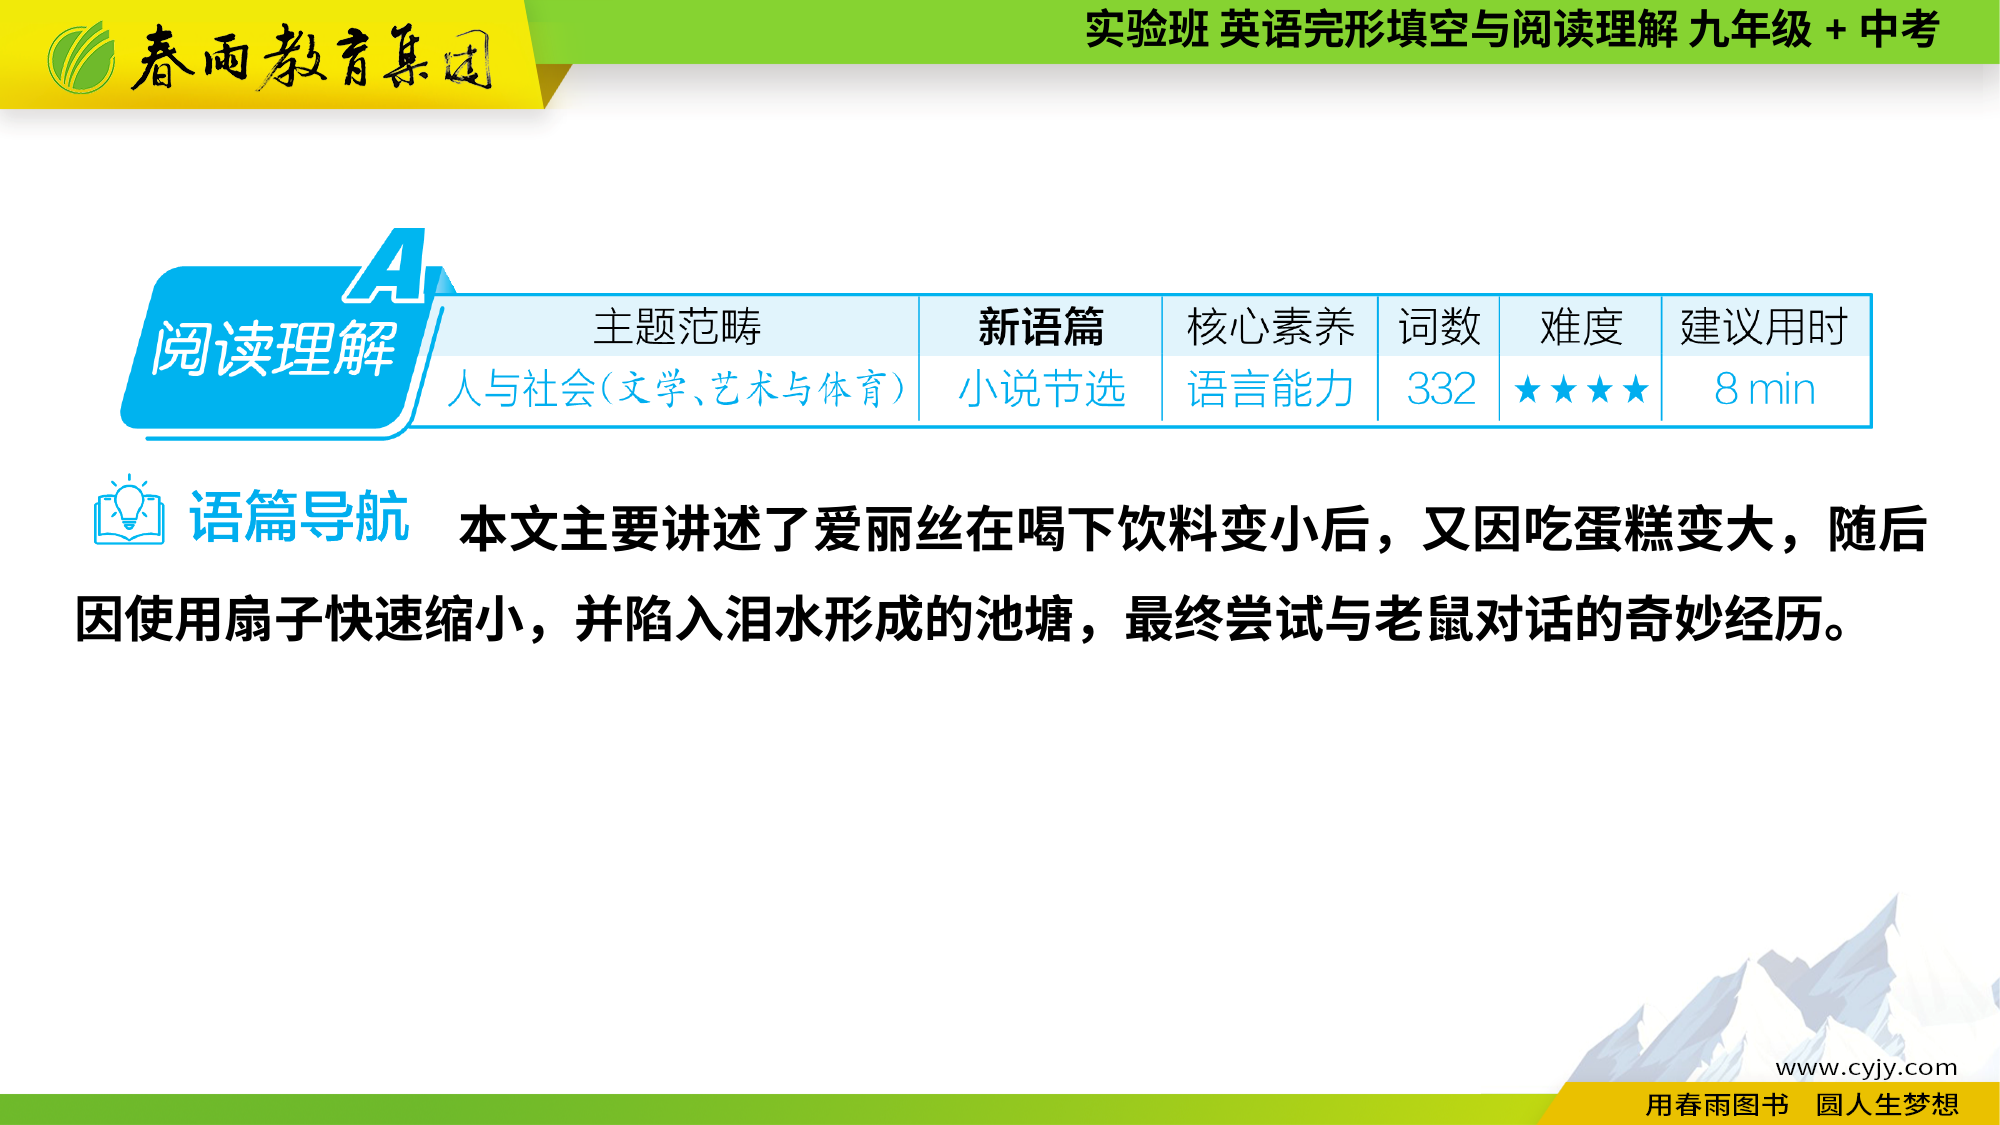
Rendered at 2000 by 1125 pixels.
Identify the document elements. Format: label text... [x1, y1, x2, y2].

list 本文主要讲述了爱丽丝在喝下饮料变小后，又因吃蛋糕变大，随后因使用扇子快速缩小，并陷入泪水形成的池塘，最终尝试与老鼠对话的奇妙经历。 [59, 459, 1944, 646]
picture [0, 0, 2000, 1125]
